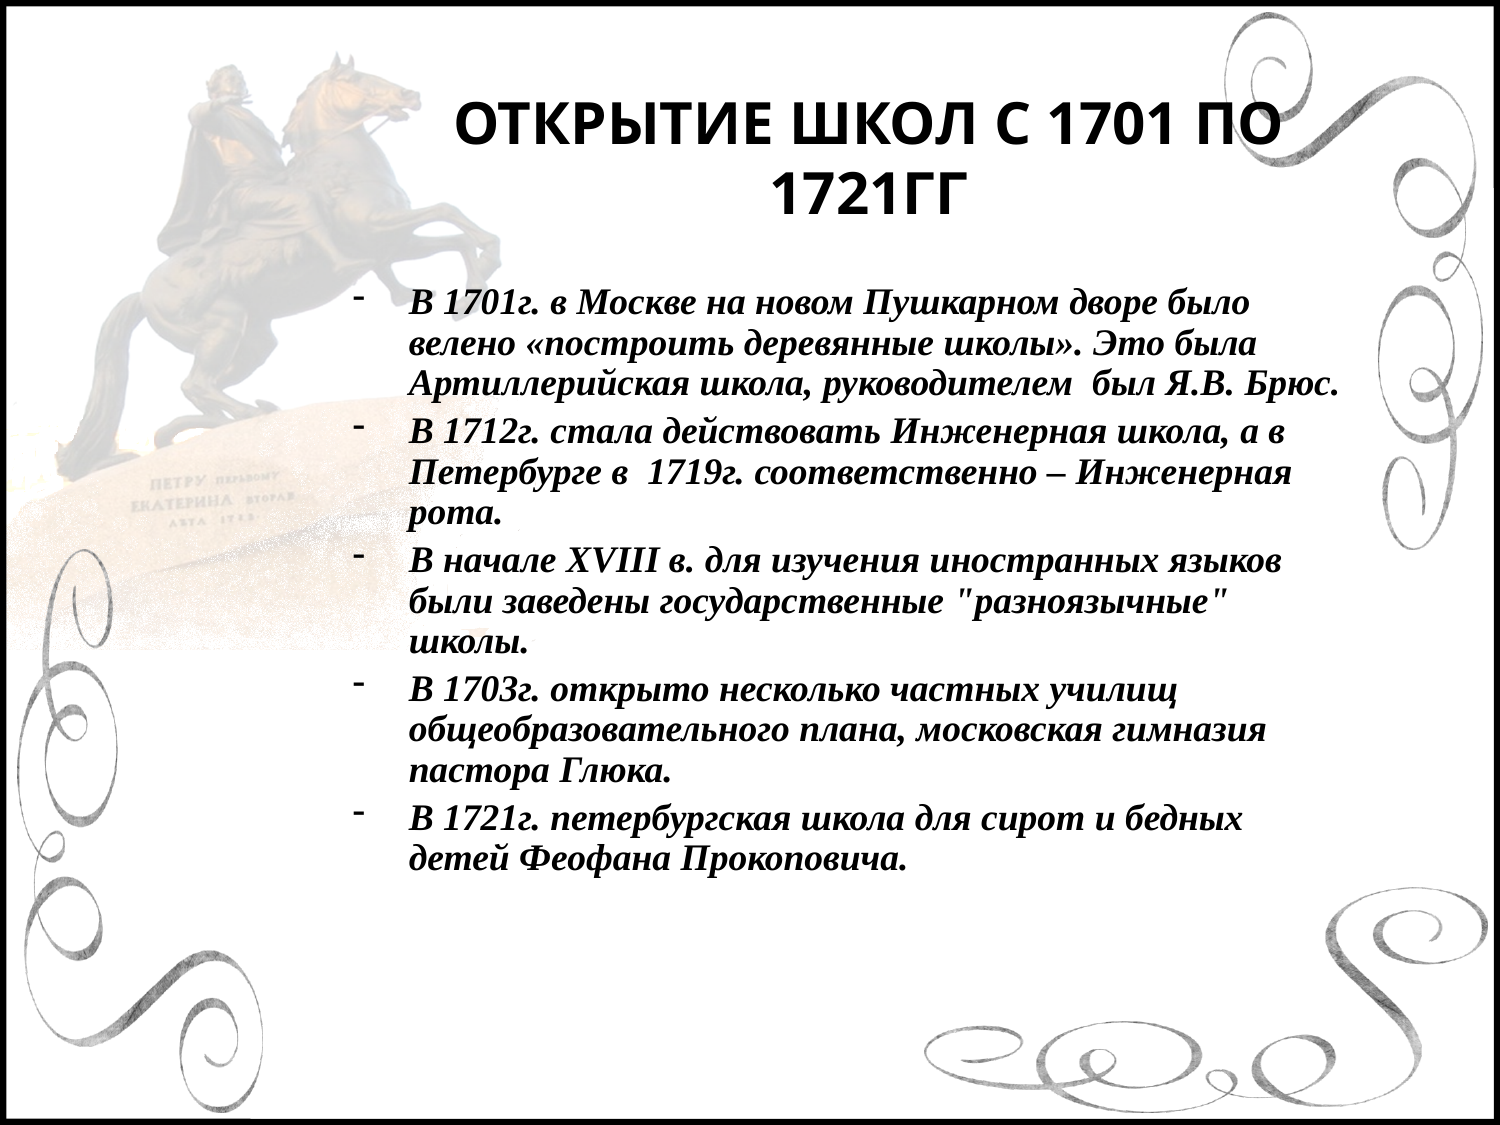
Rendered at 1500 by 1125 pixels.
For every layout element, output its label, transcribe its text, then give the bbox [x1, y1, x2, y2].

picture [924, 887, 1488, 1113]
title Открытие школ с 1701 по 1721гг [540, 62, 1219, 251]
picture [1224, 12, 1483, 551]
list В 1701г. в Москве на новом Пушкарном дворе было велено «построить деревянные школы». Это была Артиллерийская школа, руководителем был Я.В. Брюс. В 1712г. стала действовать Инженерная школа, а в Петербурге в 1719г. соответственно – Инженерная рота. В начале XVIII в. для изучения иностранных языков были заведены государственные "разноязычные" школы. В 1703г. открыто несколько частных училищ общеобразовательного плана, московская гимназия пастора Глюка. В 1721г. петербургская школа для сирот и бедных детей Феофана Прокоповича. [337, 274, 1363, 1093]
picture [0, 0, 536, 1113]
